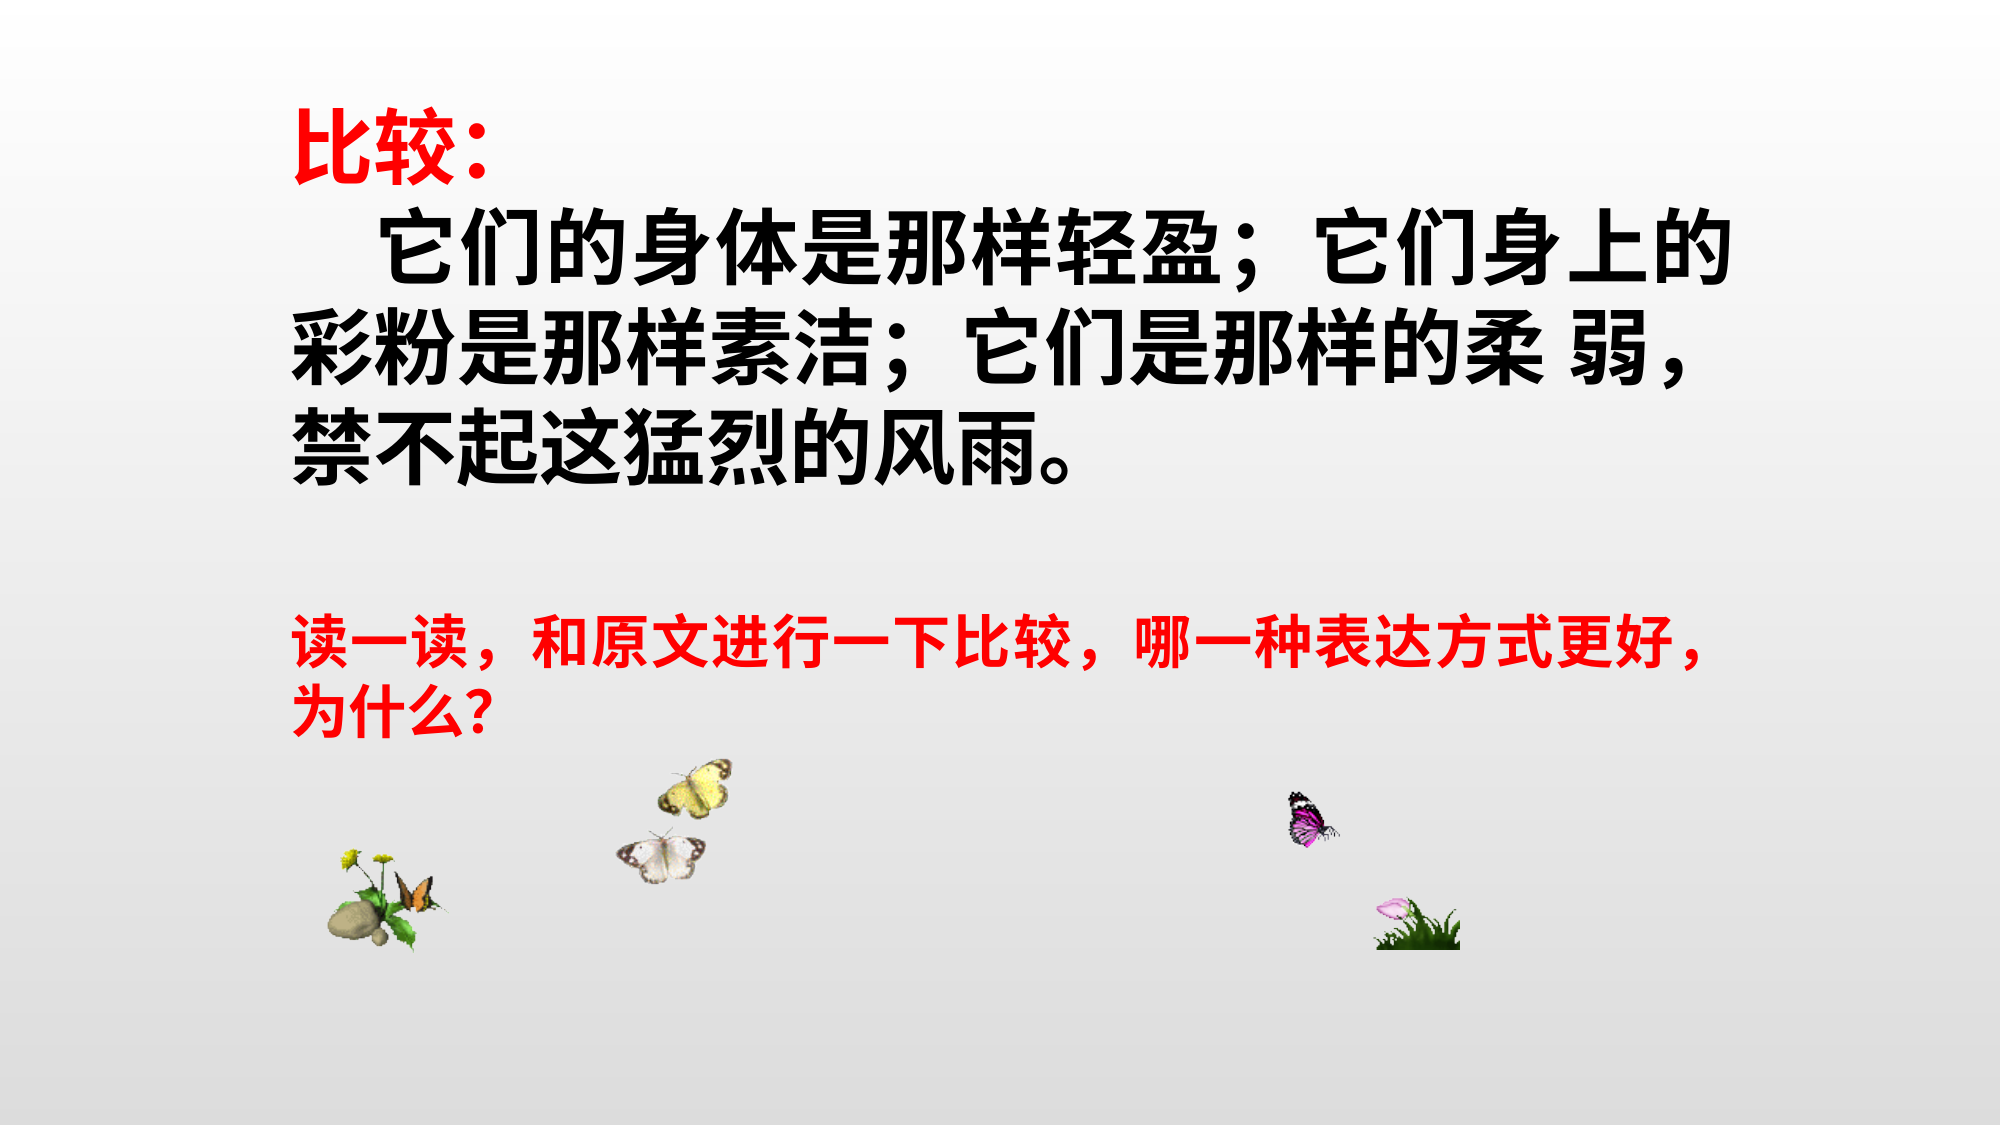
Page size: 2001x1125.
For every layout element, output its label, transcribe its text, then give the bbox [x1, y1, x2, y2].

picture [1271, 668, 1460, 950]
text_box 比较： 它们的身体是那样轻盈；它们身上的彩粉是那样素洁；它们是那样的柔 弱，禁不起这猛烈的风雨。 读一读，和原文进行一下比较，哪一种表达方式更好，为什么？ [275, 87, 1750, 753]
picture [326, 834, 449, 953]
picture [598, 751, 752, 891]
